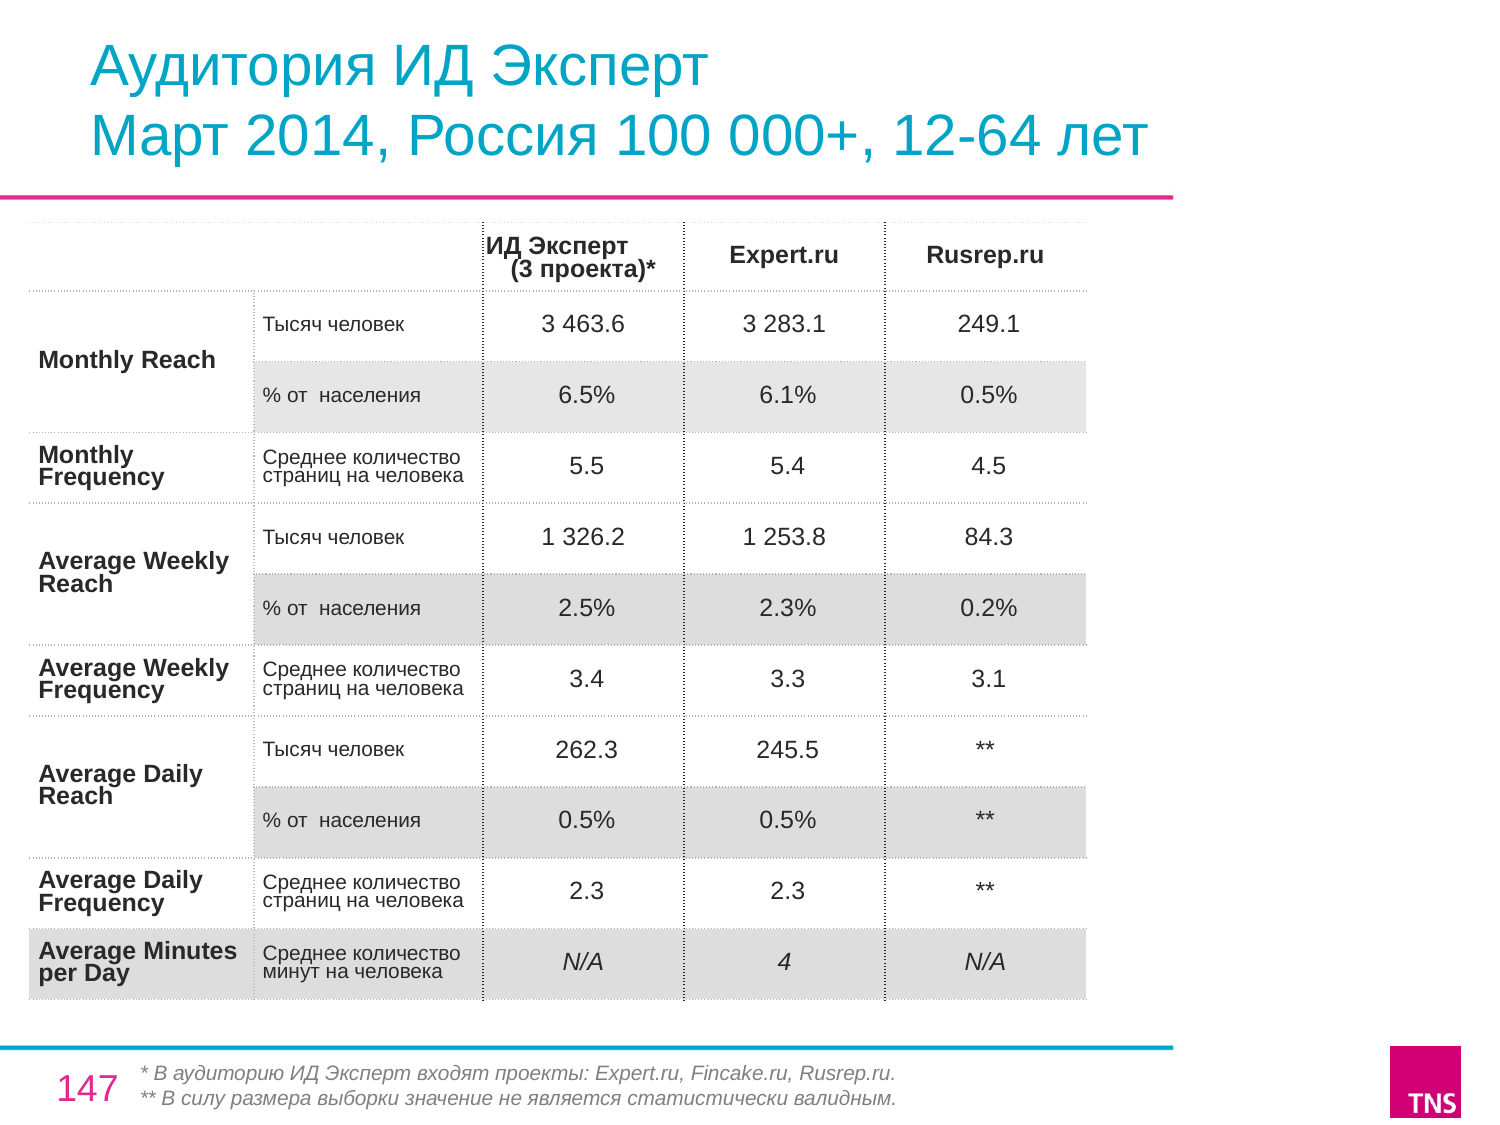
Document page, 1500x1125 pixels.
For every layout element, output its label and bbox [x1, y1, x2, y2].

slide_number [40, 1055, 392, 1125]
picture [0, 0, 1500, 1125]
table_header [29, 223, 1086, 291]
text_box [124, 1052, 1463, 1117]
title [74, 8, 1476, 187]
table_cell [29, 291, 1086, 999]
